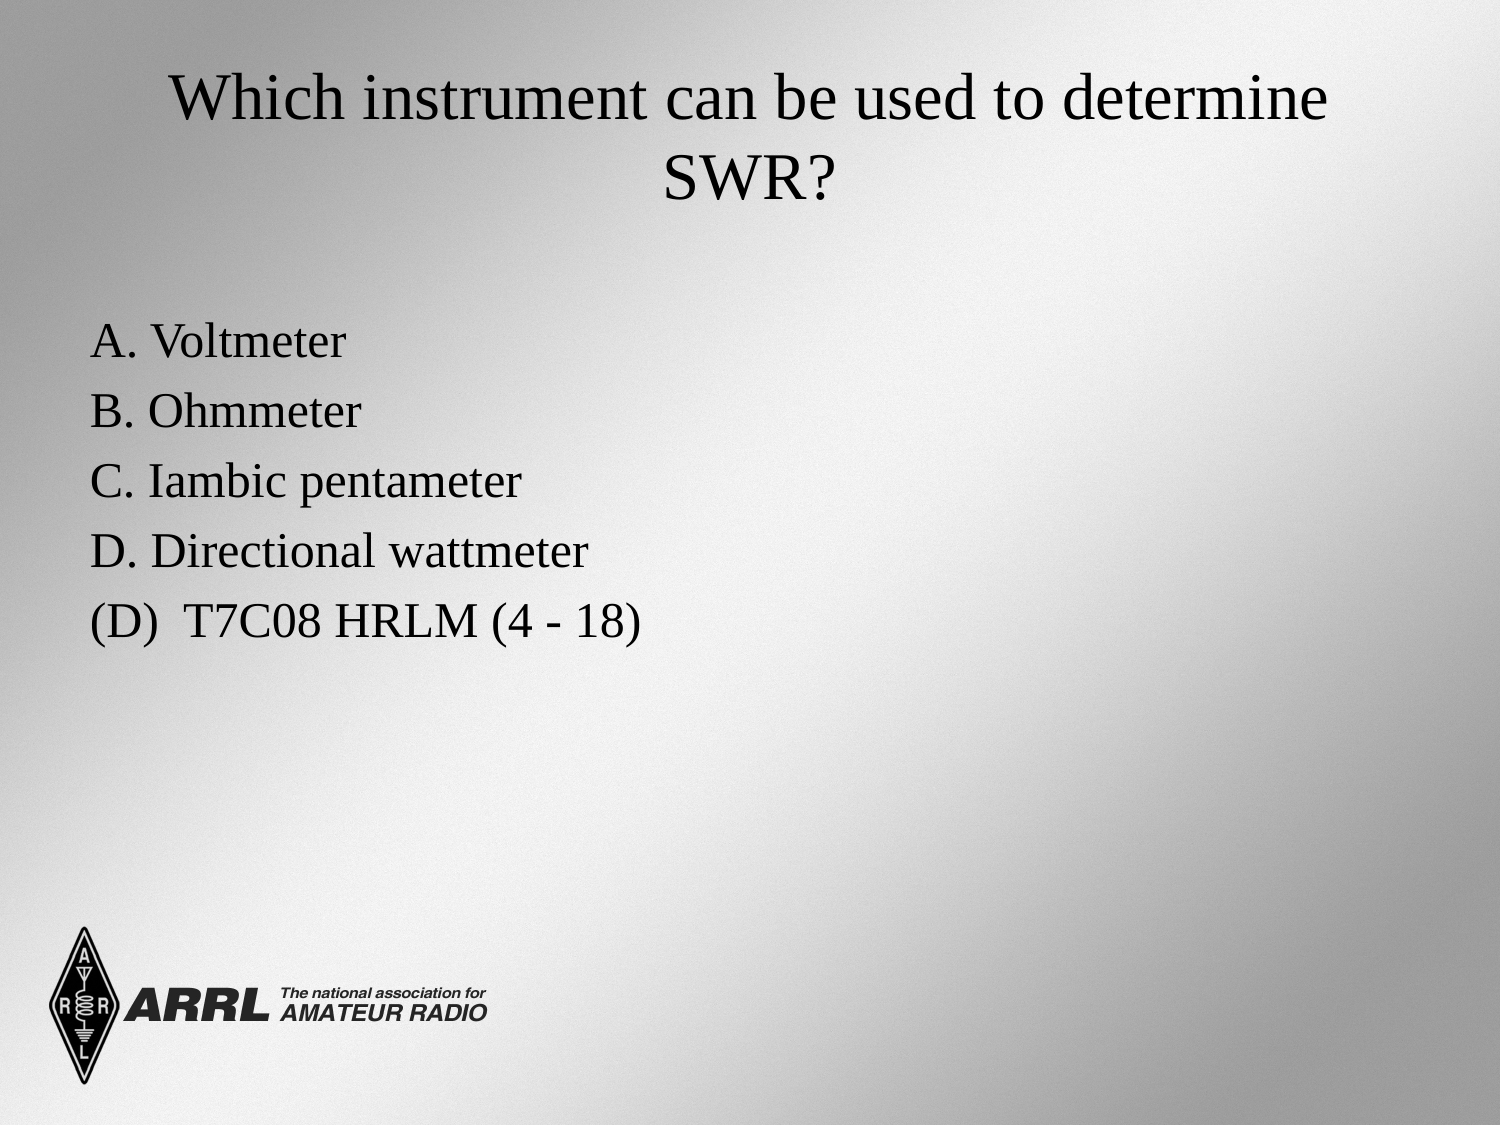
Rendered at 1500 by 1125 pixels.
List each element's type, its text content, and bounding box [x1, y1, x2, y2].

picture [0, 0, 1500, 1125]
list A. Voltmeter B. Ohmmeter C. Iambic pentameter D. Directional wattmeter (D) T7C08 HRLM (4 - 18) [75, 299, 1425, 1005]
title Which instrument can be used to determine SWR? [75, 45, 1425, 233]
